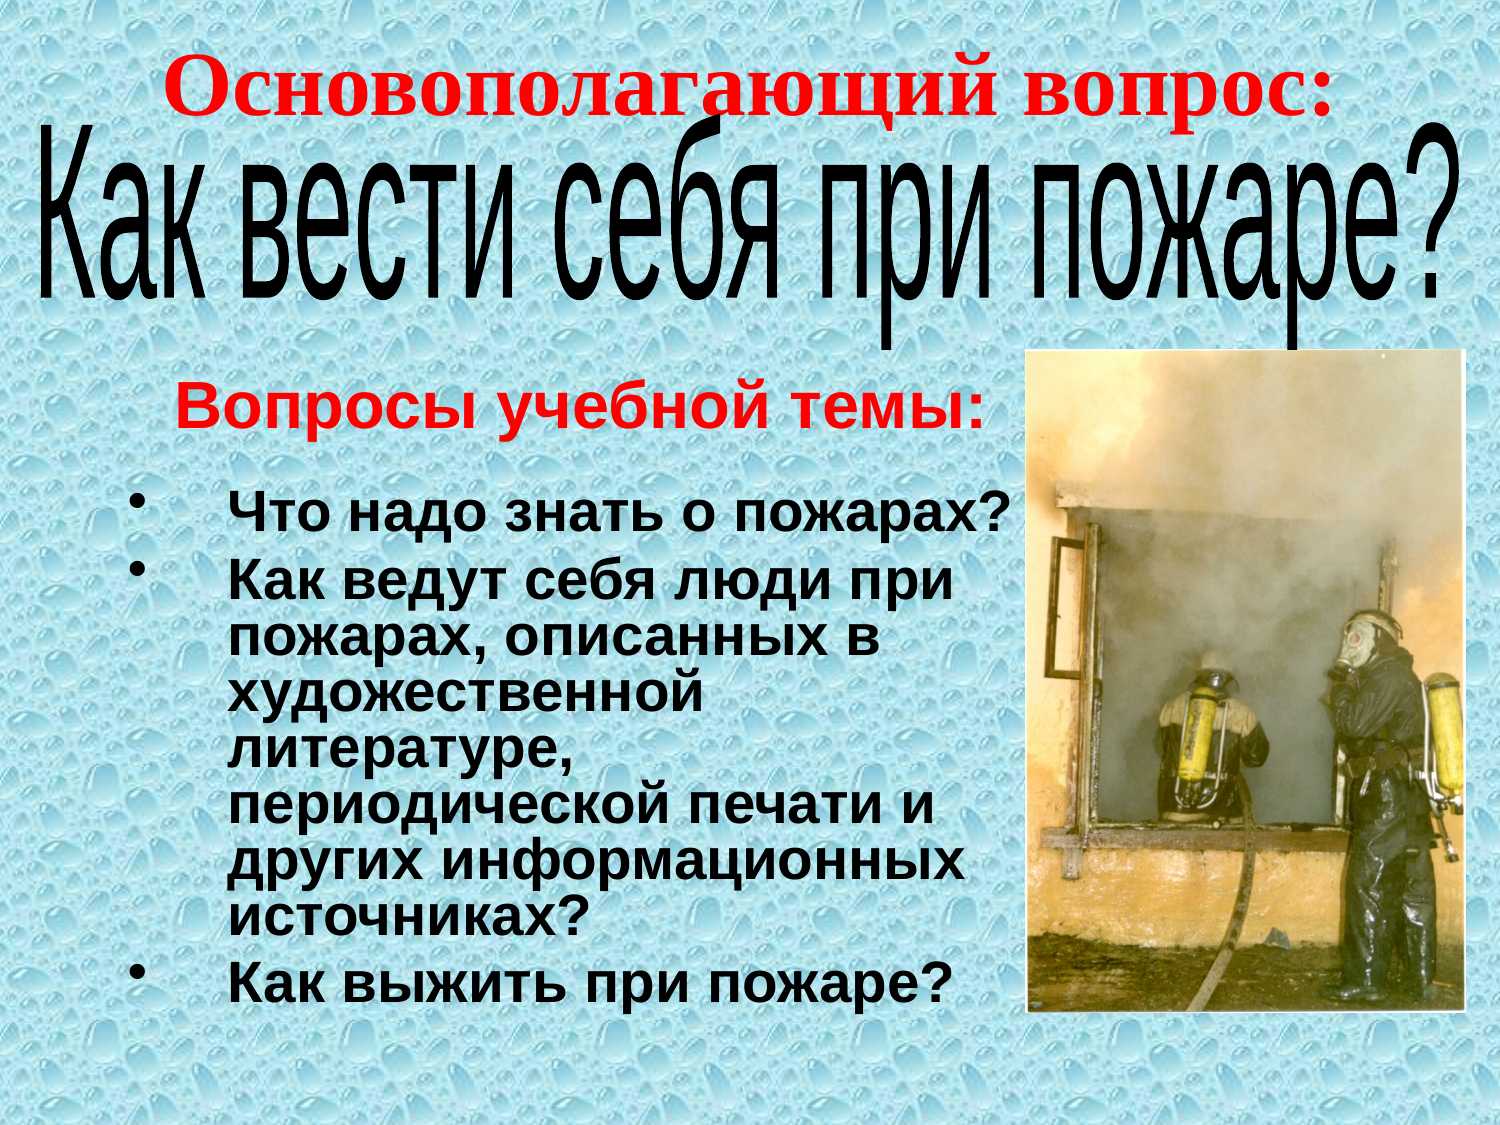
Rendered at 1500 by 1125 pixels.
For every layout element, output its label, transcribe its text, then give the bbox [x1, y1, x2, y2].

picture [429, 268, 438, 297]
title Основополагающий вопрос: [112, 0, 1388, 268]
picture [1178, 268, 1187, 297]
picture [1035, 268, 1043, 297]
picture [768, 268, 776, 297]
picture [980, 268, 988, 297]
picture [503, 268, 511, 297]
picture [1069, 268, 1078, 297]
list Вопросы учебной темы: Что надо знать о пожарах? Как ведут себя люди при пожарах, описанных в художественной литературе, периодической печати и других информационных источниках? Как выжить при пожаре? [112, 369, 1051, 1083]
picture [857, 268, 866, 297]
picture [165, 268, 173, 297]
picture [0, 0, 1500, 1125]
picture [823, 268, 832, 297]
